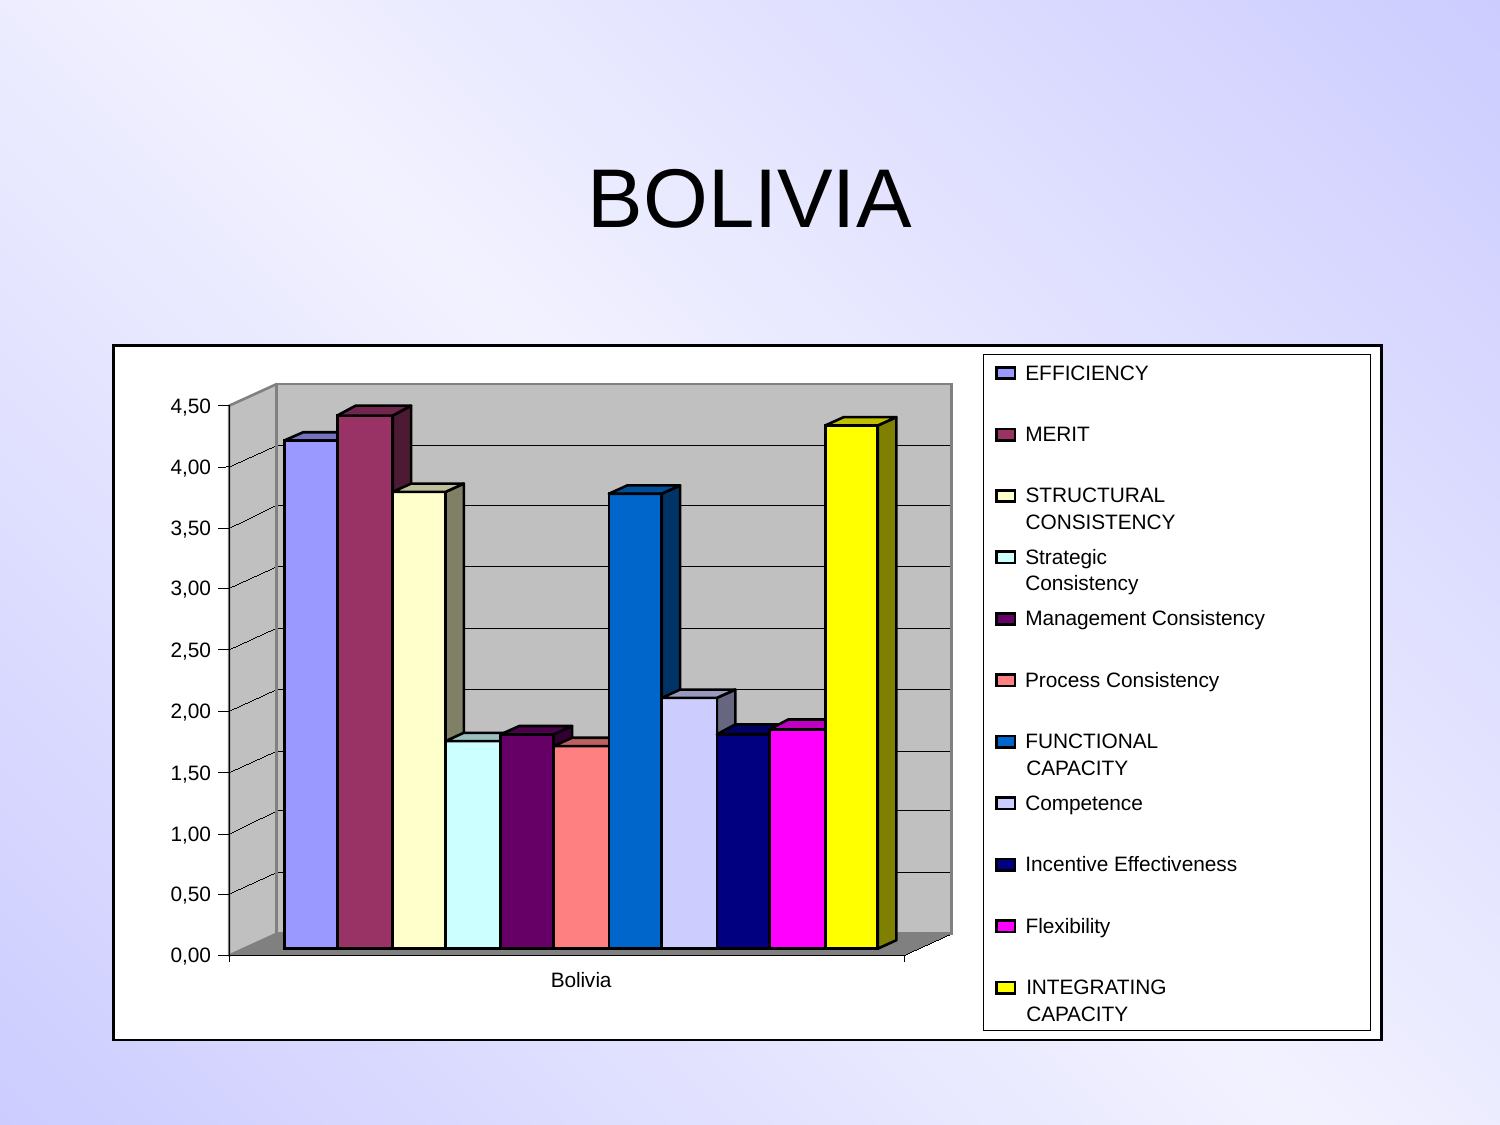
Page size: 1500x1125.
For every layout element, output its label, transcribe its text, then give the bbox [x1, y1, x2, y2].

text_box [113, 345, 1382, 1040]
title BOLIVIA [112, 99, 1388, 288]
